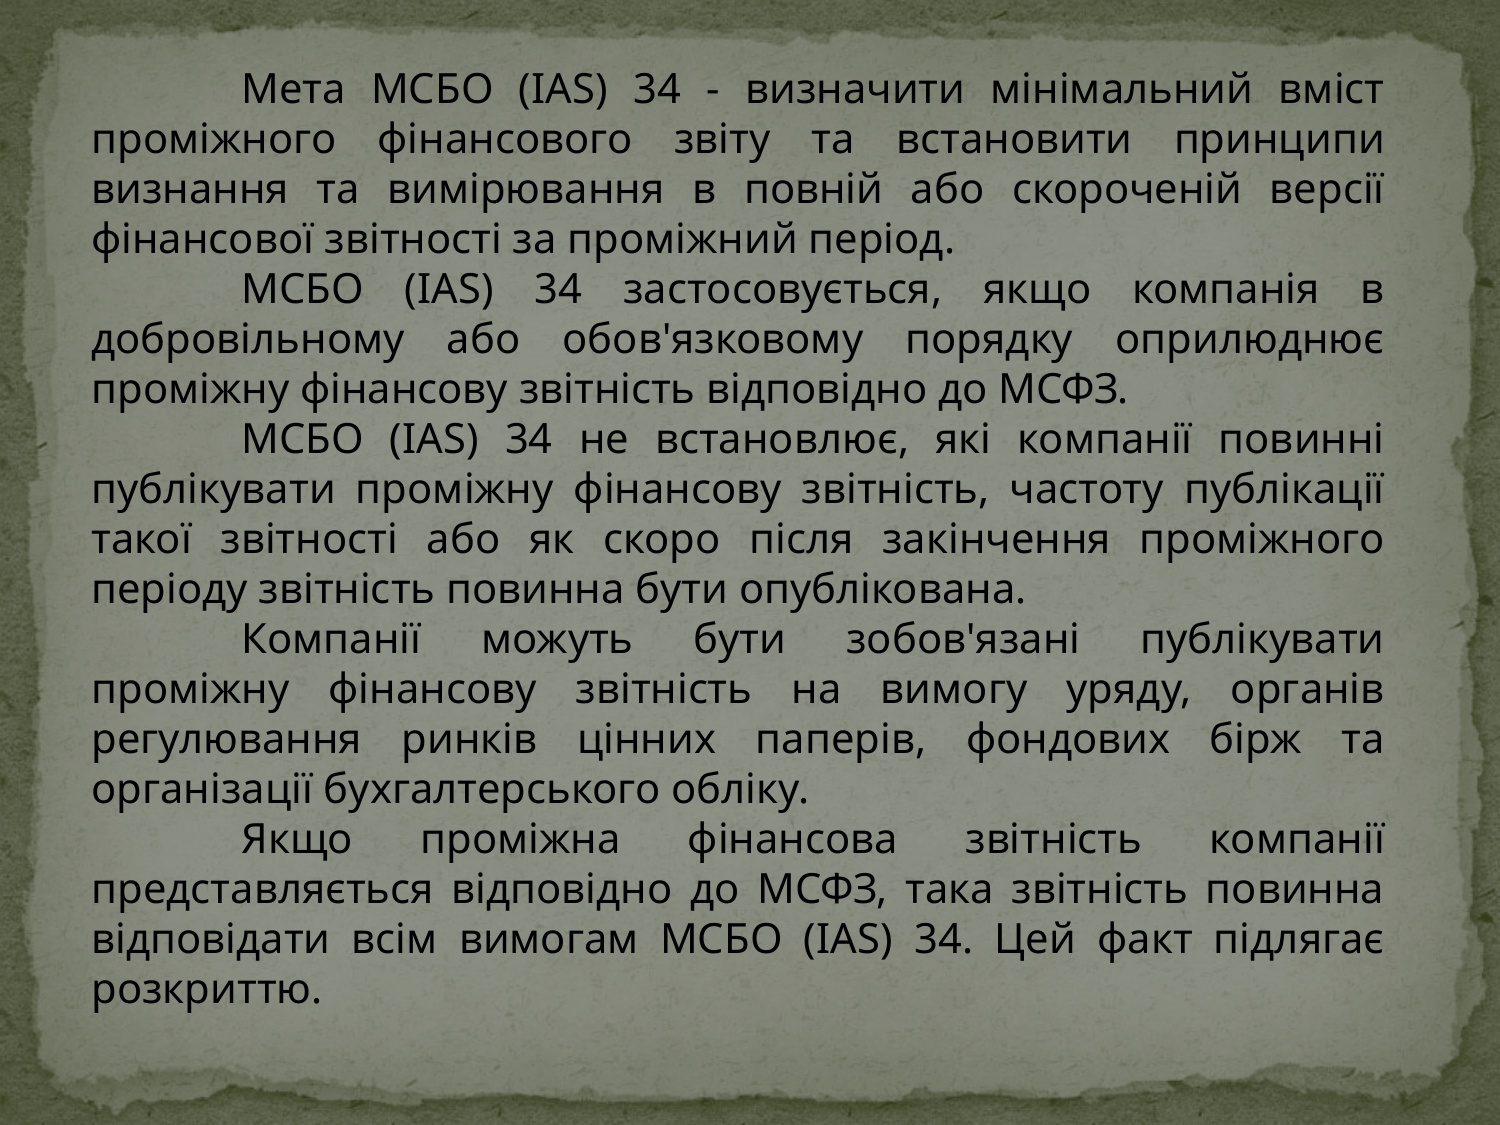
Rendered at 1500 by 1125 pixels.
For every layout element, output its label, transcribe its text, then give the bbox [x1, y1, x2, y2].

text_box Мета МСБО (IAS) 34 - визначити мінімальний вміст проміжного фінансового звіту та встановити принципи визнання та вимірювання в повній або скороченій версії фінансової звітності за проміжний період. МСБО (IAS) 34 застосовується, якщо компанія в добровільному або обов'язковому порядку оприлюднює проміжну фінансову звітність відповідно до МСФЗ. МСБО (IAS) 34 не встановлює, які компанії повинні публікувати проміжну фінансову звітність, частоту публікації такої звітності або як скоро після закінчення проміжного періоду звітність повинна бути опублікована. Компанії можуть бути зобов'язані публікувати проміжну фінансову звітність на вимогу уряду, органів регулювання ринків цінних паперів, фондових бірж та організації бухгалтерського обліку. Якщо проміжна фінансова звітність компанії представляється відповідно до МСФЗ, така звітність повинна відповідати всім вимогам МСБО (IAS) 34. Цей факт підлягає розкриттю. [76, 54, 1400, 1020]
